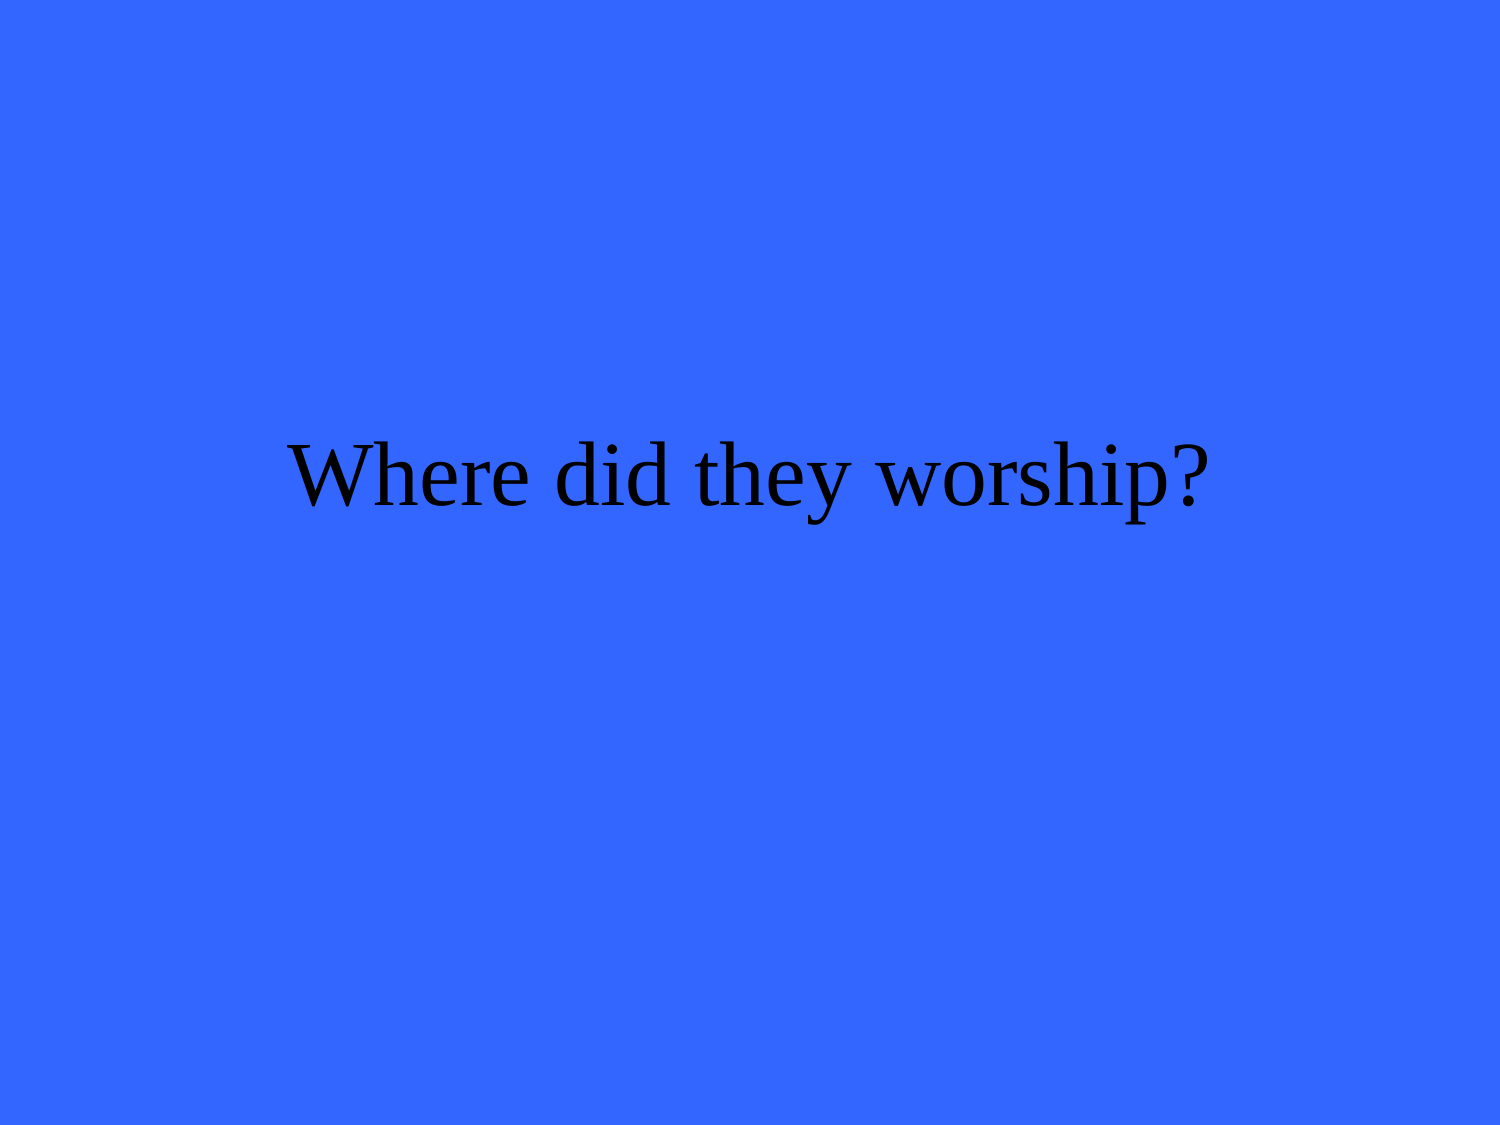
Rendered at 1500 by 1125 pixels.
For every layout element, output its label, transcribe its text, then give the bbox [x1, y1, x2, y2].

title Where did they worship? [112, 375, 1388, 563]
